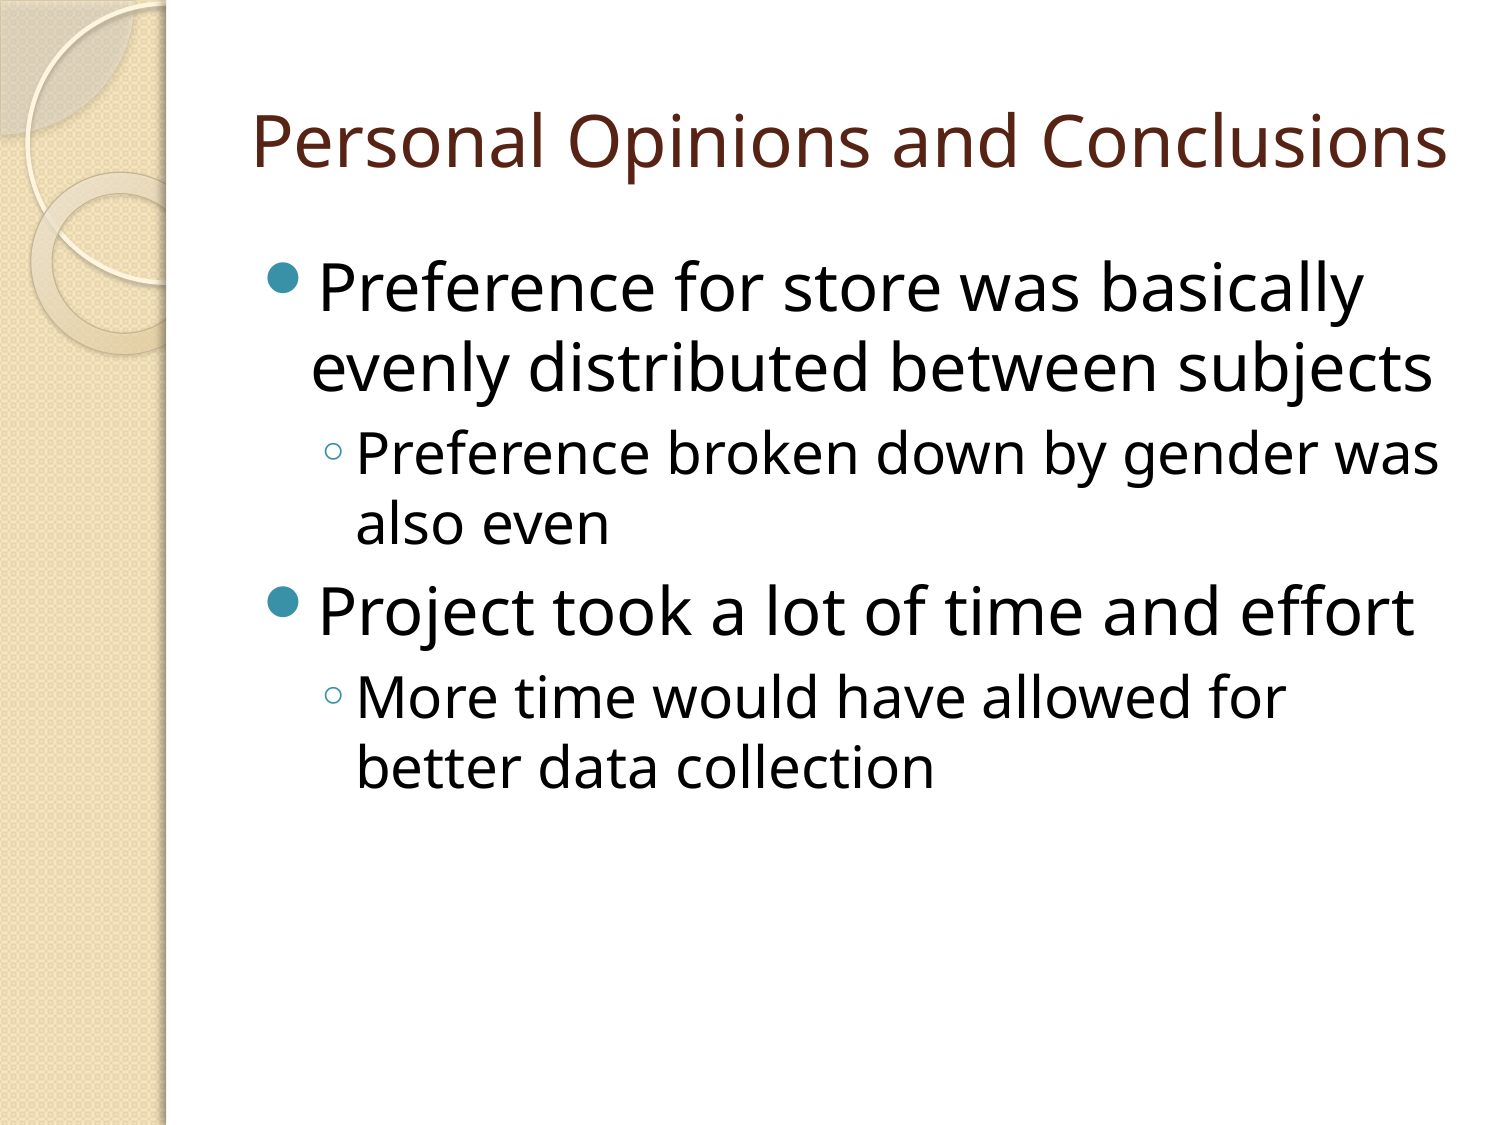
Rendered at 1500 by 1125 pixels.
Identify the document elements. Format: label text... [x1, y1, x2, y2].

list Preference for store was basically evenly distributed between subjects Preference broken down by gender was also even Project took a lot of time and effort More time would have allowed for better data collection [235, 237, 1466, 1025]
title Personal Opinions and Conclusions [235, 45, 1466, 233]
